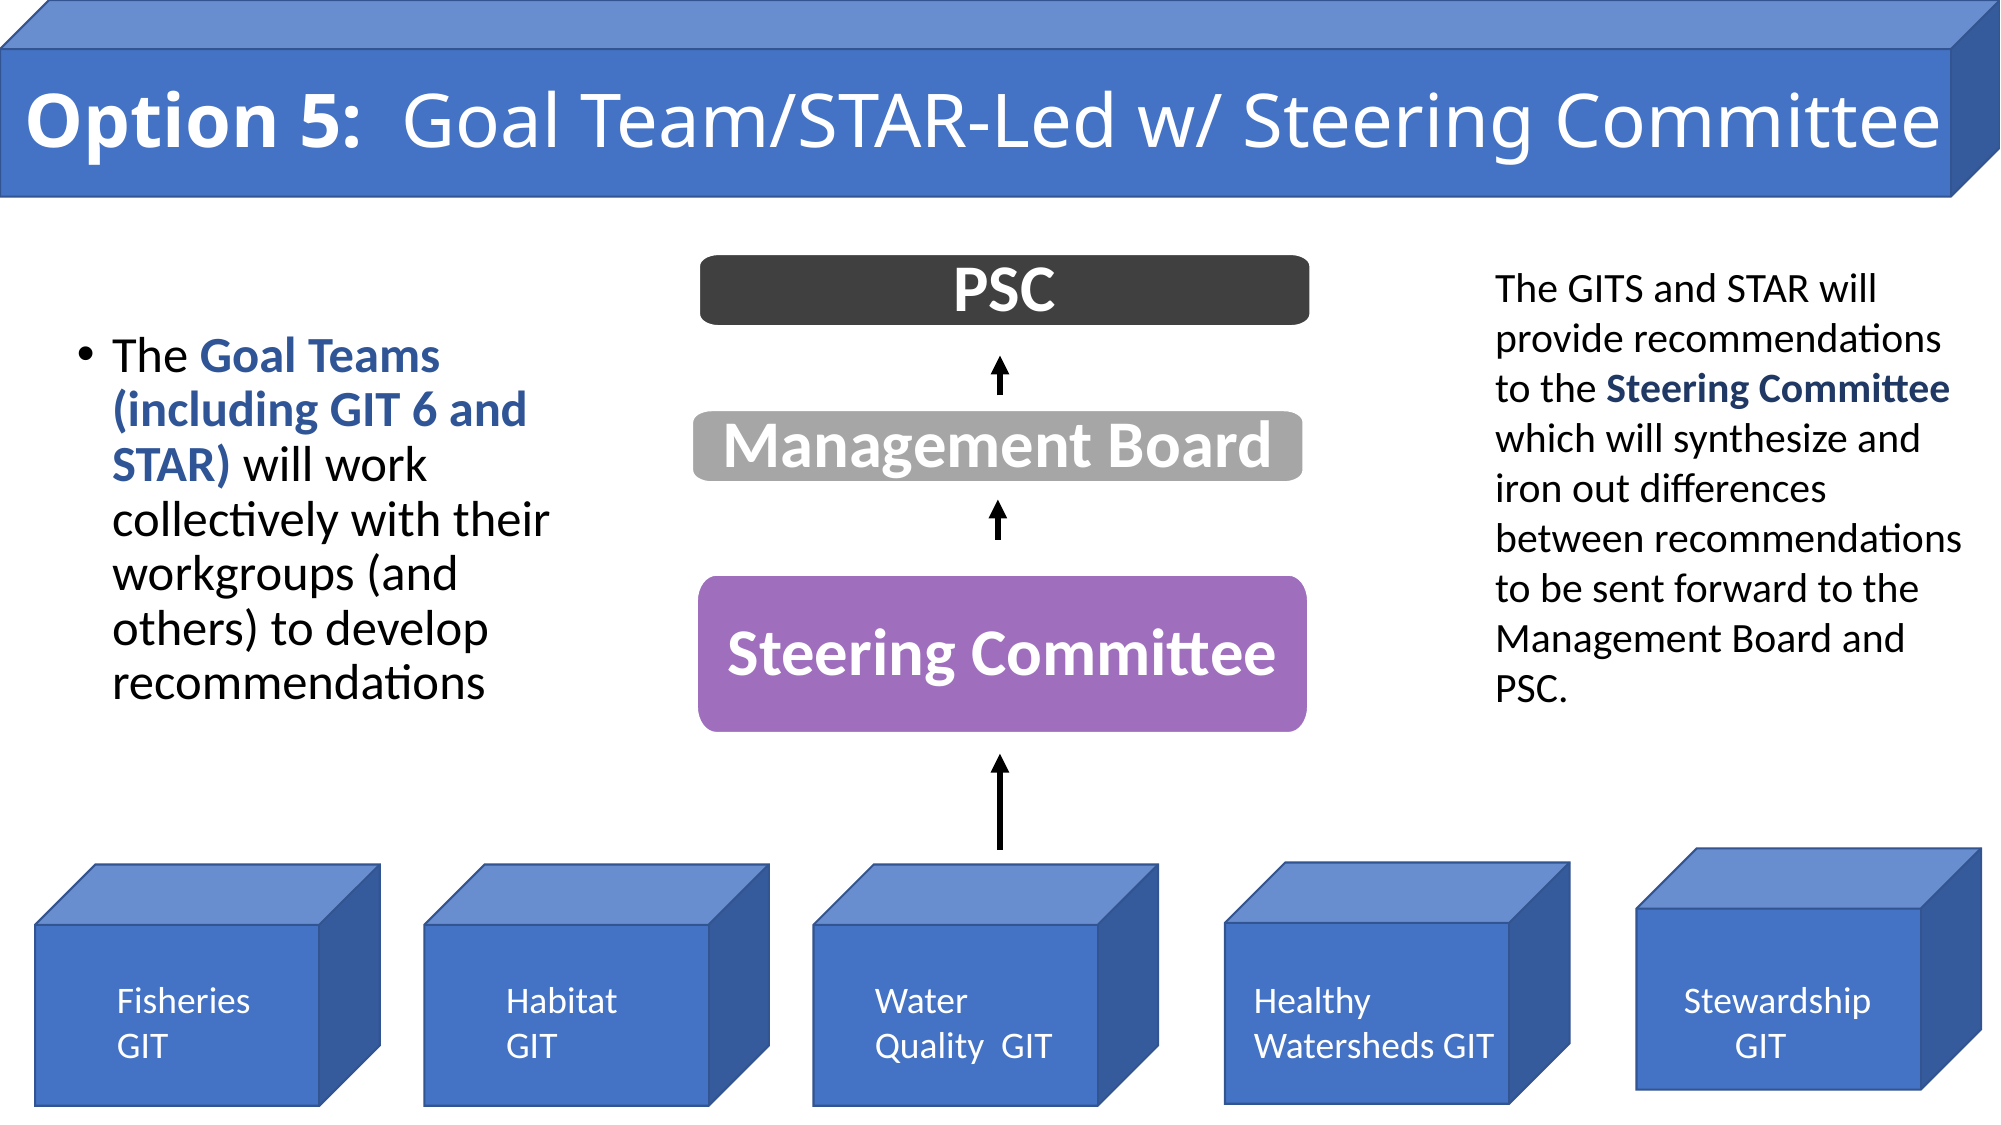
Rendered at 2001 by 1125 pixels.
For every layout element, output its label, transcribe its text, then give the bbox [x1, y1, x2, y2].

text_box [1635, 847, 1983, 1091]
list The Goal Teams (including GIT 6 and STAR) will work collectively with their workgroups (and others) to develop recommendations [61, 318, 582, 721]
text_box Healthy Watersheds GIT [1239, 968, 1527, 1074]
text_box [812, 863, 1160, 1107]
text_box Water Quality GIT [860, 968, 1071, 1074]
text_box Stewardship GIT [1669, 968, 1949, 1074]
text_box [1223, 861, 1571, 1105]
text_box The GITS and STAR will provide recommendations to the Steering Committee which will synthesize and iron out differences between recommendations to be sent forward to the Management Board and PSC. [1480, 253, 2000, 719]
text_box [0, 0, 2000, 198]
text_box Management Board [691, 409, 1305, 484]
text_box [34, 863, 381, 1107]
text_box Fisheries GIT [102, 968, 283, 1074]
text_box PSC [698, 253, 1312, 328]
title Option 5: Goal Team/STAR-Led w/ Steering Committee [9, 50, 2000, 197]
text_box [423, 863, 770, 1107]
text_box Habitat GIT [491, 968, 672, 1074]
text_box Steering Committee [695, 573, 1310, 734]
